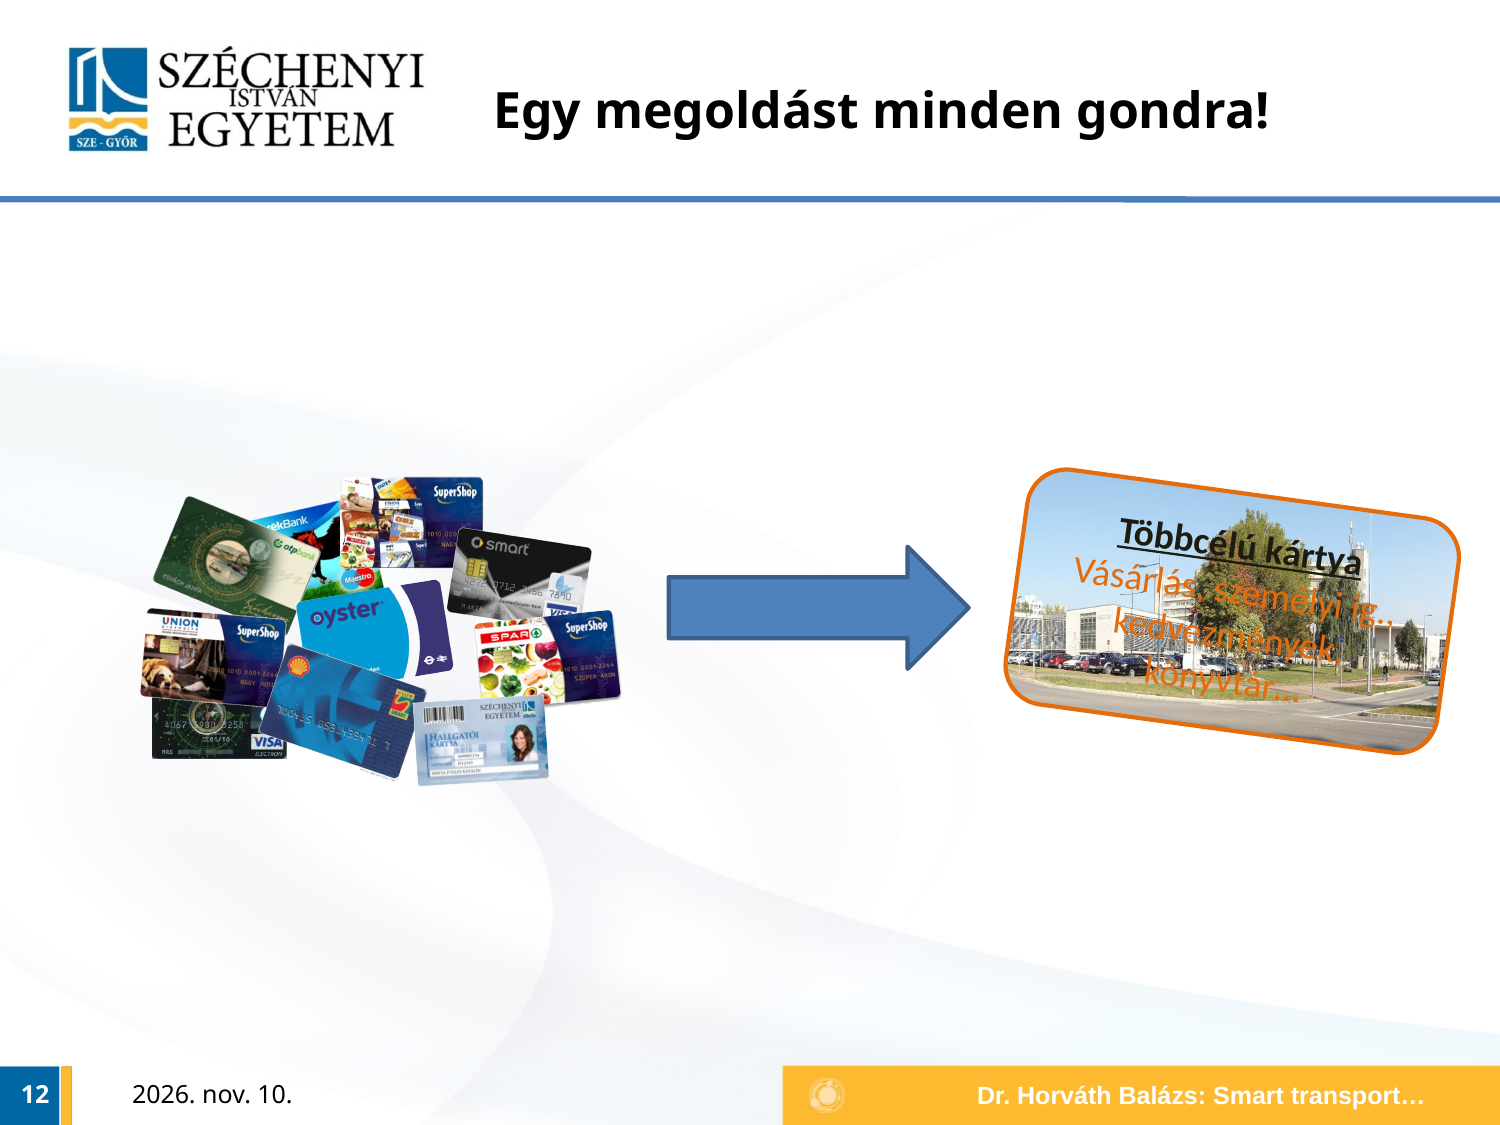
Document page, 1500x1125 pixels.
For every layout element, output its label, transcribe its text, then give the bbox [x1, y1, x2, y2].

picture [0, 0, 1500, 196]
slide_number 2014. szeptember 10. [117, 1065, 550, 1125]
picture [0, 203, 1500, 1125]
slide_number 12 [0, 1065, 71, 1125]
footer Dr. Horváth Balázs: Smart transport… [878, 1065, 1442, 1125]
text_box Többcélú kártya Vásárlás, személyi ig., kedvezmények, könyvtár… [1003, 467, 1462, 756]
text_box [131, 463, 620, 783]
title Egy megoldást minden gondra! [478, 45, 1425, 173]
text_box [666, 544, 971, 671]
